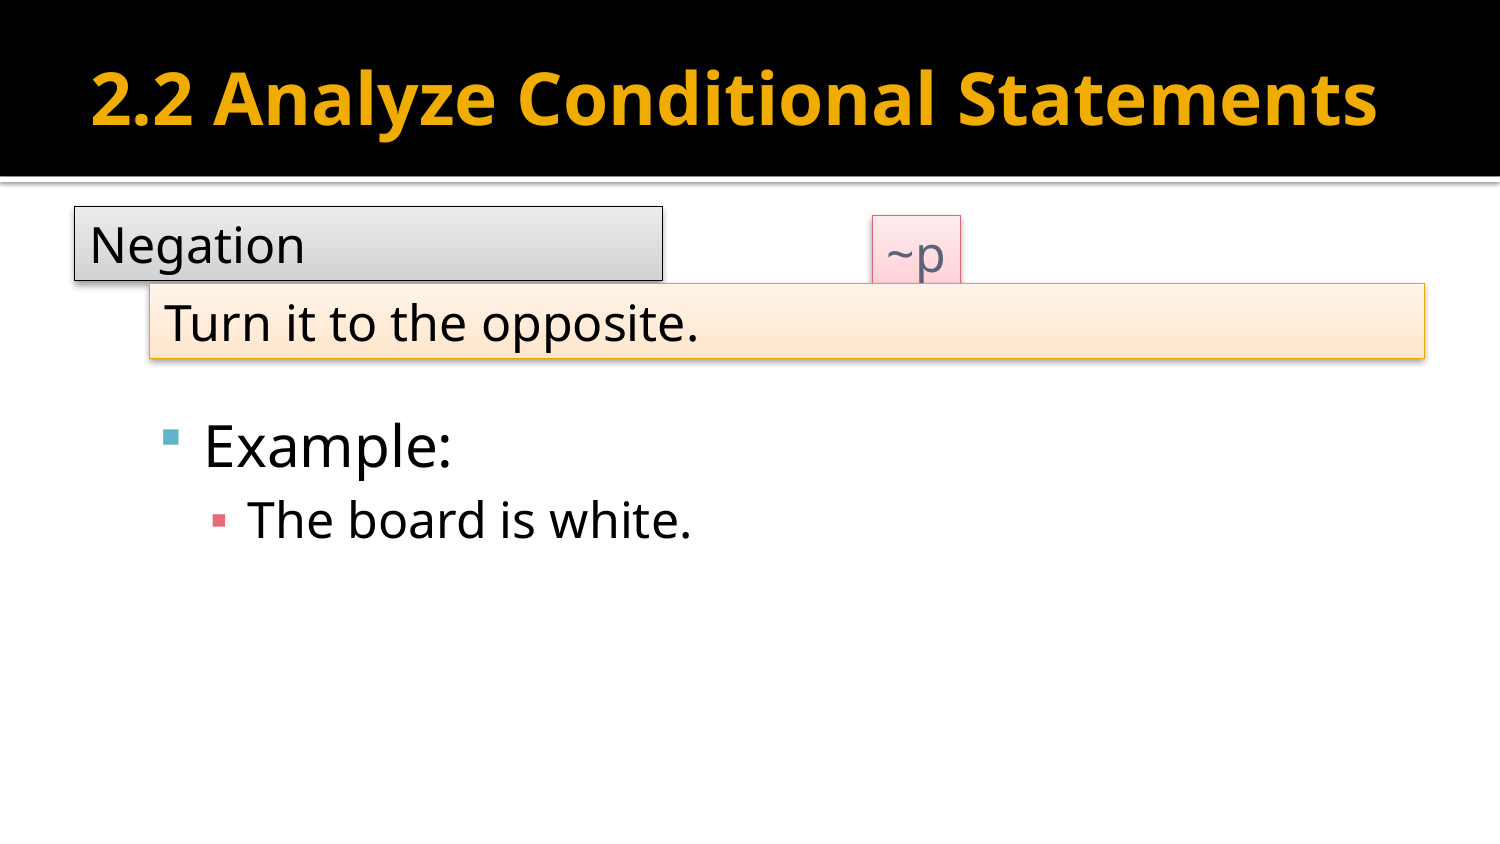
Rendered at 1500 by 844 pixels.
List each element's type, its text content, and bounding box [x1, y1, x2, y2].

title 2.2 Analyze Conditional Statements [75, 19, 1425, 174]
text_box Turn it to the opposite. [149, 283, 1425, 359]
list Example: The board is white. [75, 393, 1425, 788]
text_box ~p [872, 215, 961, 282]
text_box Negation [74, 206, 663, 281]
